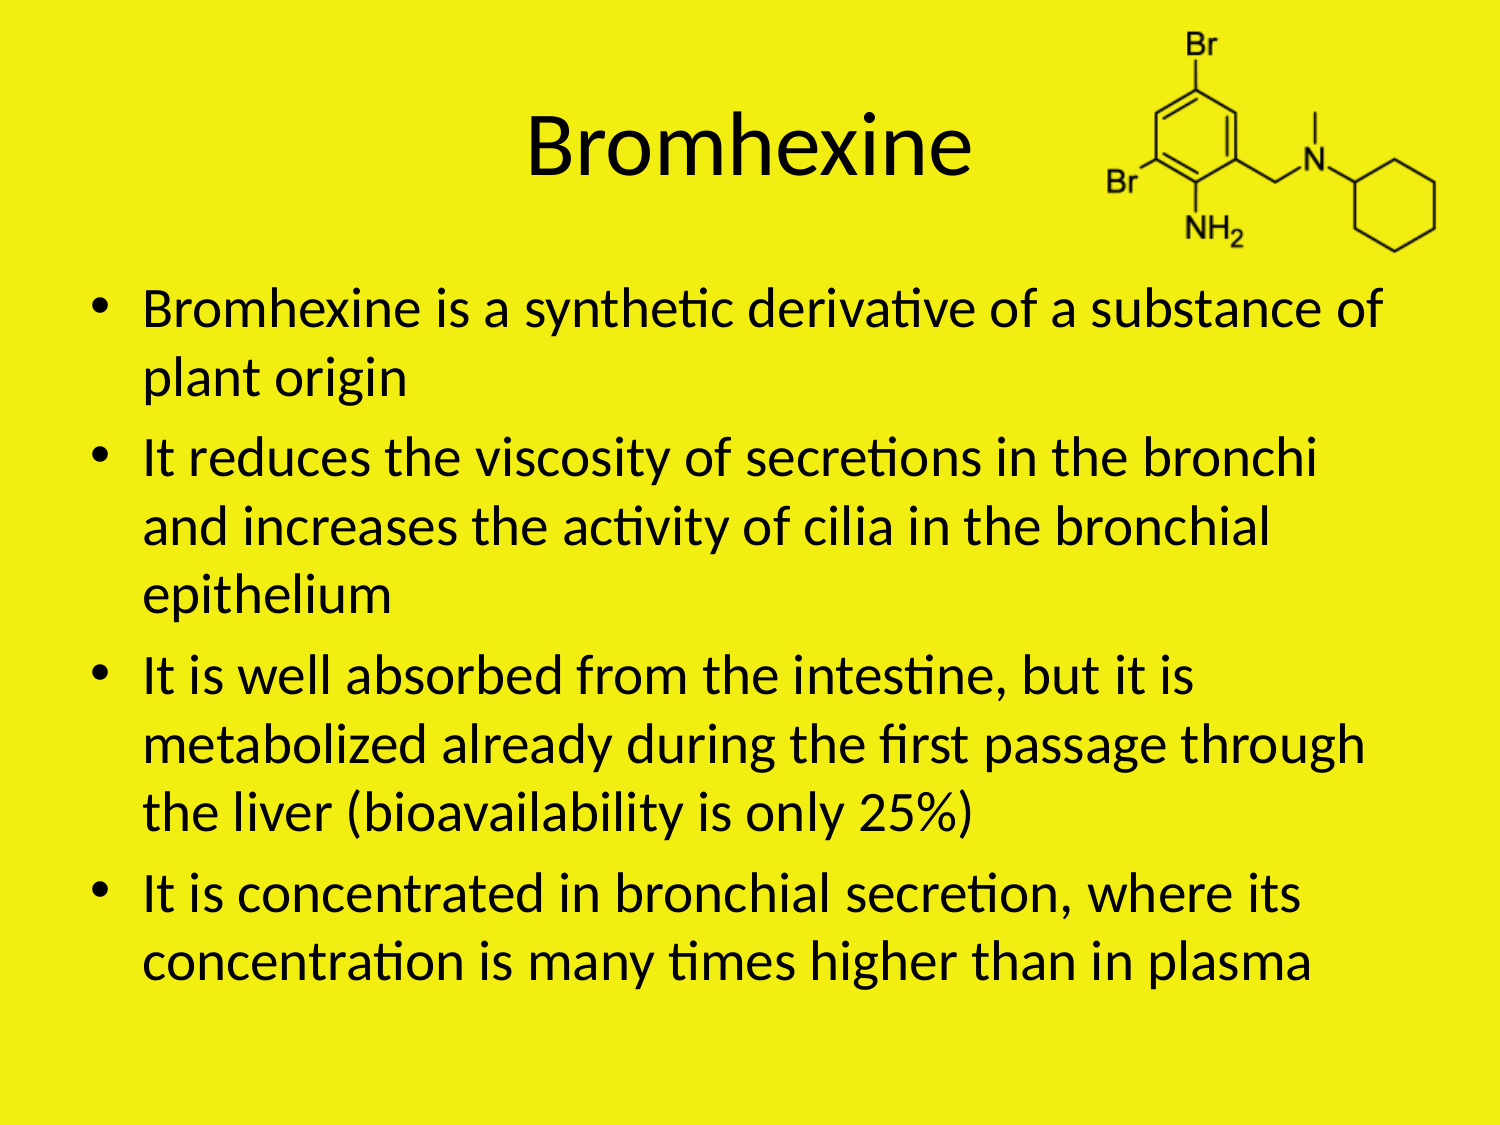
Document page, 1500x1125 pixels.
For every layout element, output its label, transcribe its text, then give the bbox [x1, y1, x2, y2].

title Bromhexine [75, 45, 1094, 233]
picture [1099, 24, 1444, 262]
list Bromhexine is a synthetic derivative of a substance of plant origin It reduces the viscosity of secretions in the bronchi and increases the activity of cilia in the bronchial epithelium It is well absorbed from the intestine, but it is metabolized already during the first passage through the liver (bioavailability is only 25%) It is concentrated in bronchial secretion, where its concentration is many times higher than in plasma [75, 262, 1425, 1005]
